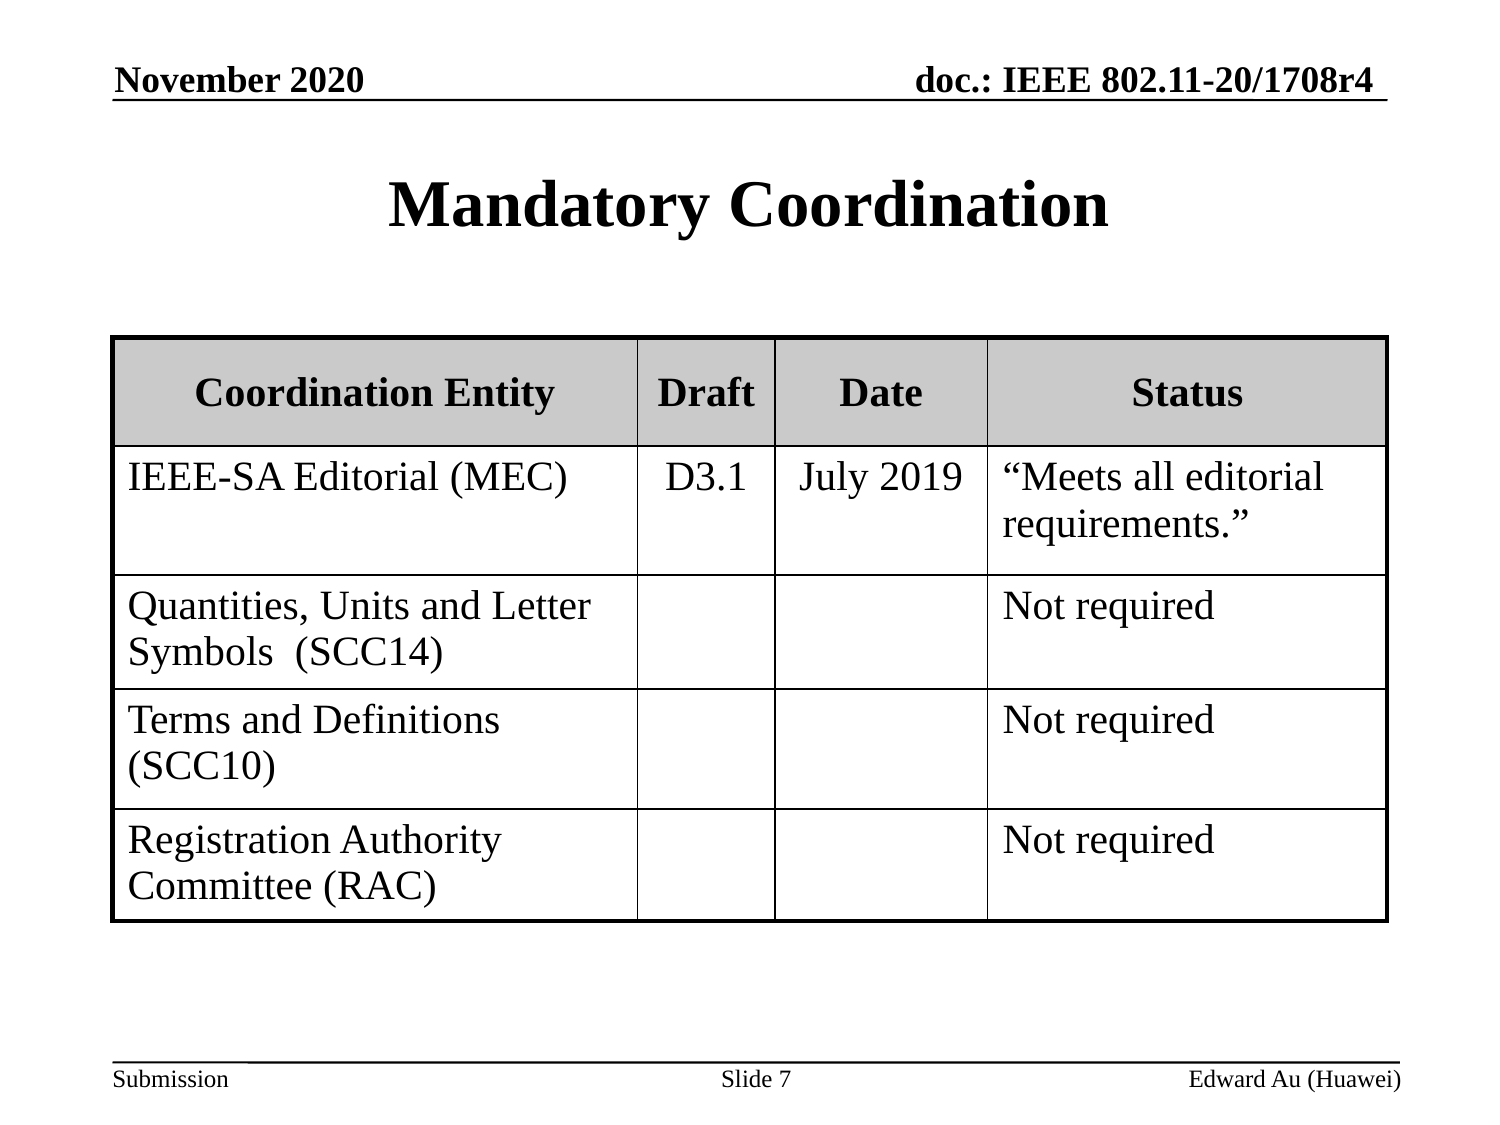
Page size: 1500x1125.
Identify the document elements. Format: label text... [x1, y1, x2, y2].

table_header Status [988, 340, 1385, 445]
table_cell [776, 576, 987, 688]
table_cell D3.1 [638, 447, 774, 574]
table_header Date [776, 340, 987, 445]
table_cell “Meets all editorial requirements.” [988, 447, 1385, 574]
footer Edward Au (Huawei) [1185, 1061, 1402, 1093]
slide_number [114, 54, 368, 101]
table_cell IEEE-SA Editorial (MEC) [115, 447, 637, 574]
table_cell [638, 576, 774, 688]
table_cell [638, 810, 774, 919]
table_cell Quantities, Units and Letter Symbols (SCC14) [115, 576, 637, 688]
table_header Coordination Entity [115, 340, 637, 445]
table_cell [776, 690, 987, 808]
table_cell Not required [988, 810, 1385, 919]
table_cell [638, 690, 774, 808]
table_cell [776, 810, 987, 919]
table_header Draft [638, 340, 774, 445]
slide_number Slide 7 [712, 1061, 800, 1093]
table_cell Not required [988, 690, 1385, 808]
table_cell Terms and Definitions (SCC10) [115, 690, 637, 808]
table_cell Not required [988, 576, 1385, 688]
table_cell Registration Authority Committee (RAC) [115, 810, 637, 919]
table_cell July 2019 [776, 447, 987, 574]
title Mandatory Coordination [112, 112, 1388, 288]
